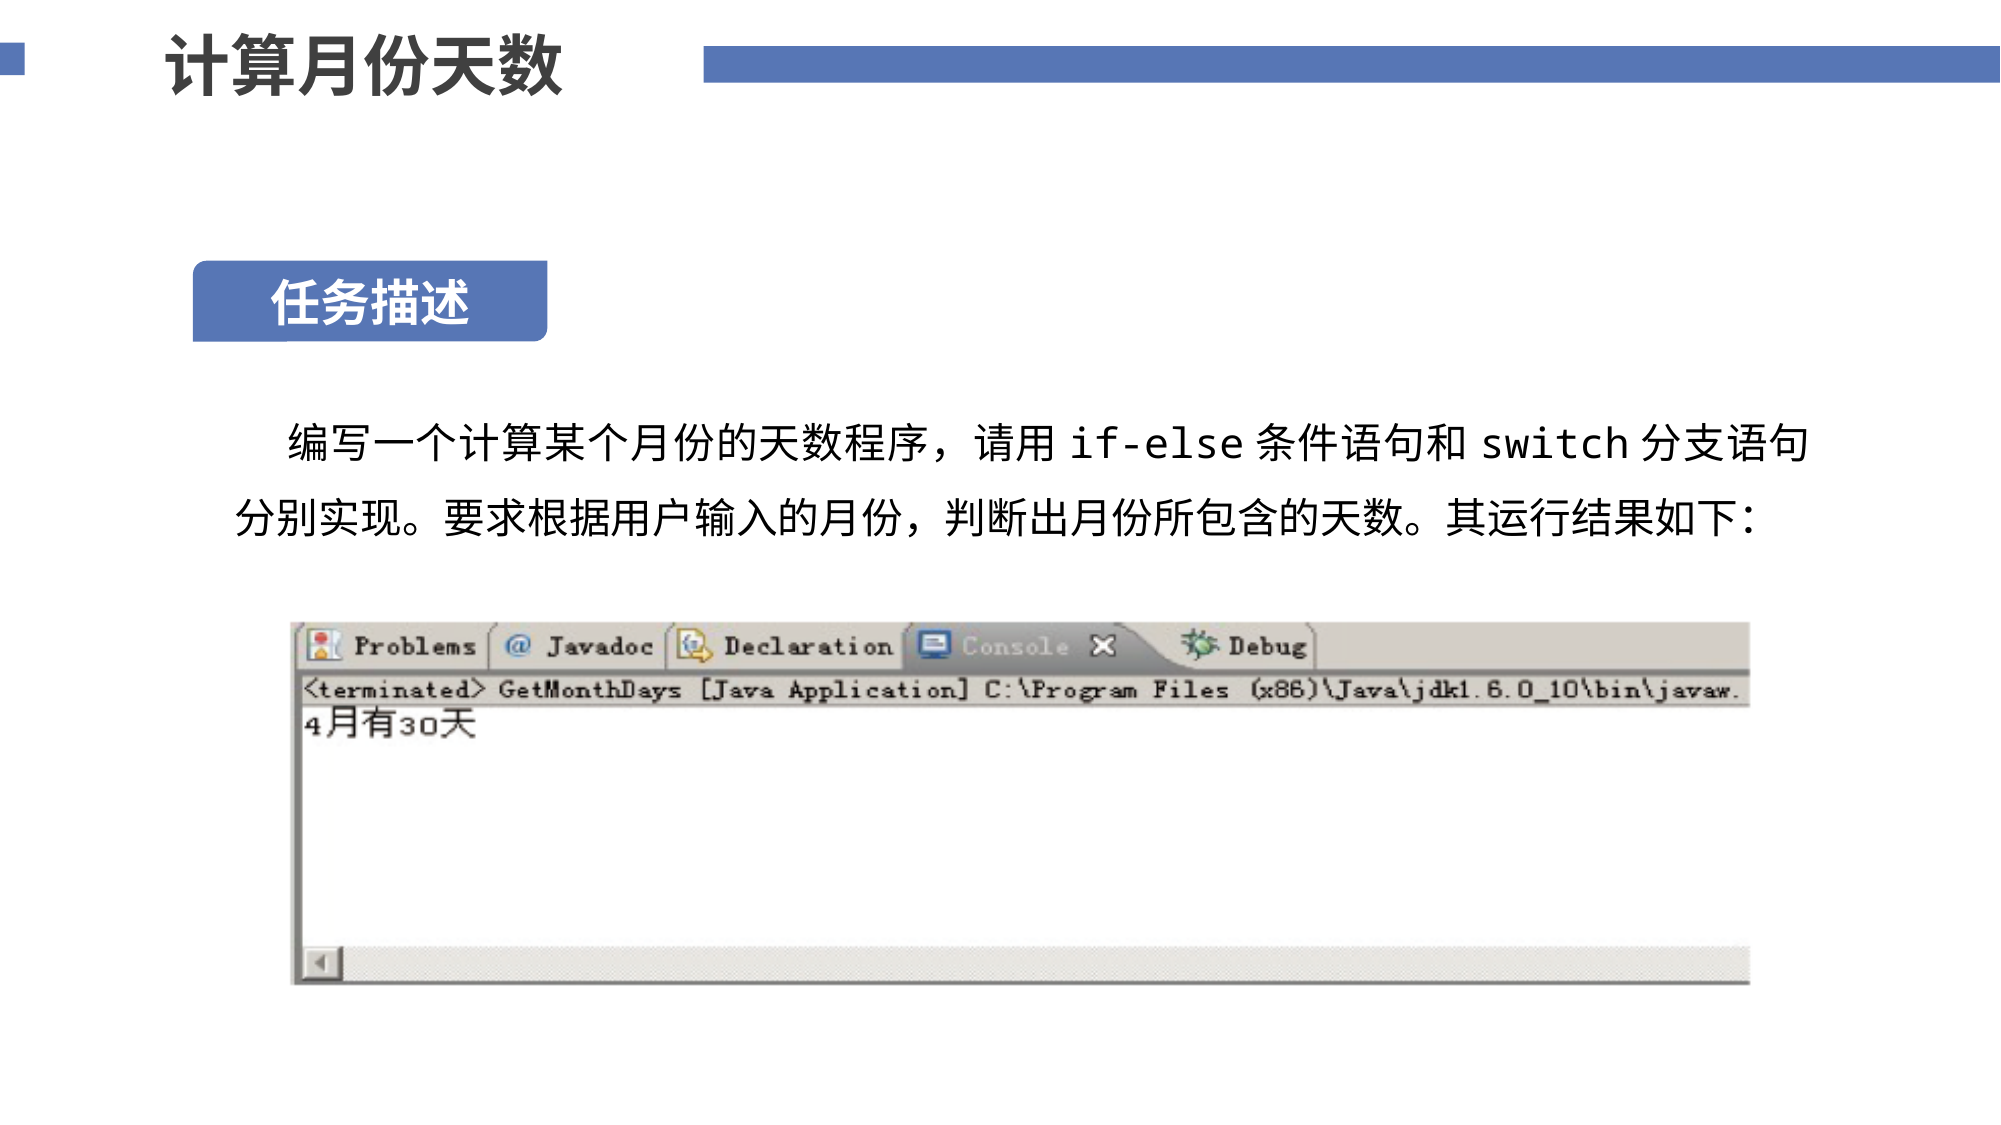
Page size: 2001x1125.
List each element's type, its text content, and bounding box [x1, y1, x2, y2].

text_box 任务描述 [191, 259, 549, 343]
text_box 编写一个计算某个月份的天数程序，请用if-else条件语句和switch分支语句分别实现。要求根据用户输入的月份，判断出月份所包含的天数。其运行结果如下： [234, 391, 1811, 542]
text_box [0, 41, 26, 76]
text_box 计算月份天数 [163, 23, 565, 104]
text_box [702, 45, 2000, 84]
picture [240, 590, 1771, 1012]
